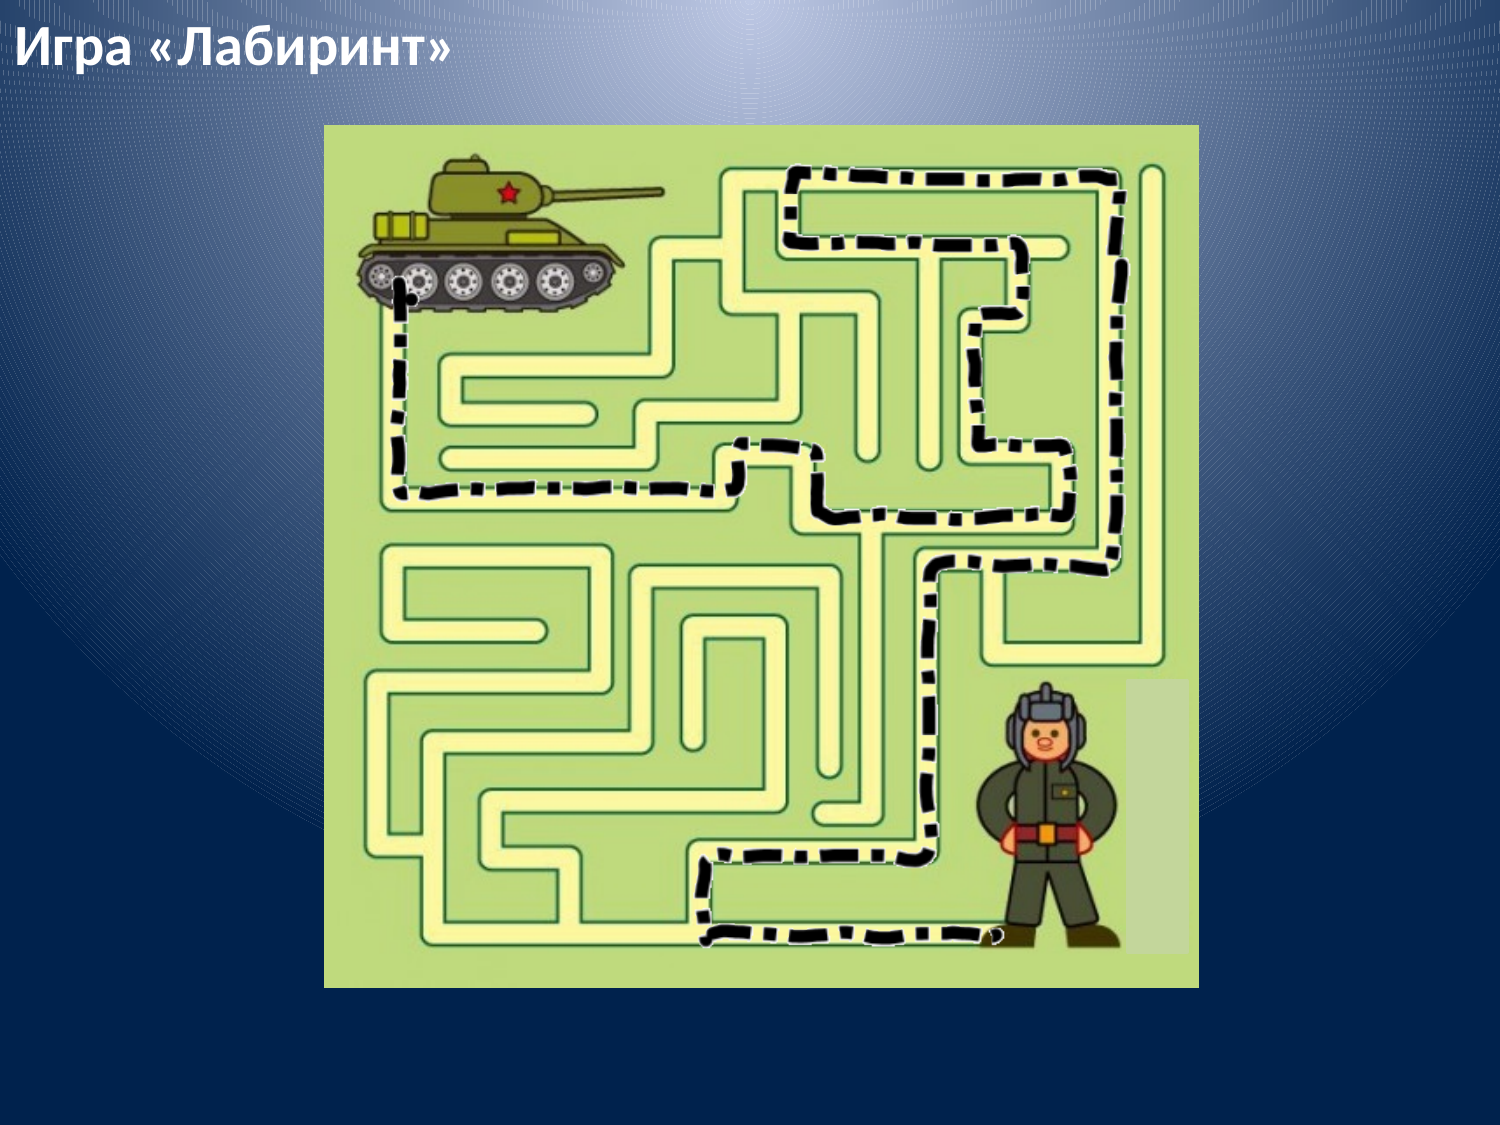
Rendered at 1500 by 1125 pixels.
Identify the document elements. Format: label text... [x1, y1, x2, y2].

text_box Игра «Лабиринт» [0, 0, 538, 85]
picture [324, 125, 1200, 988]
